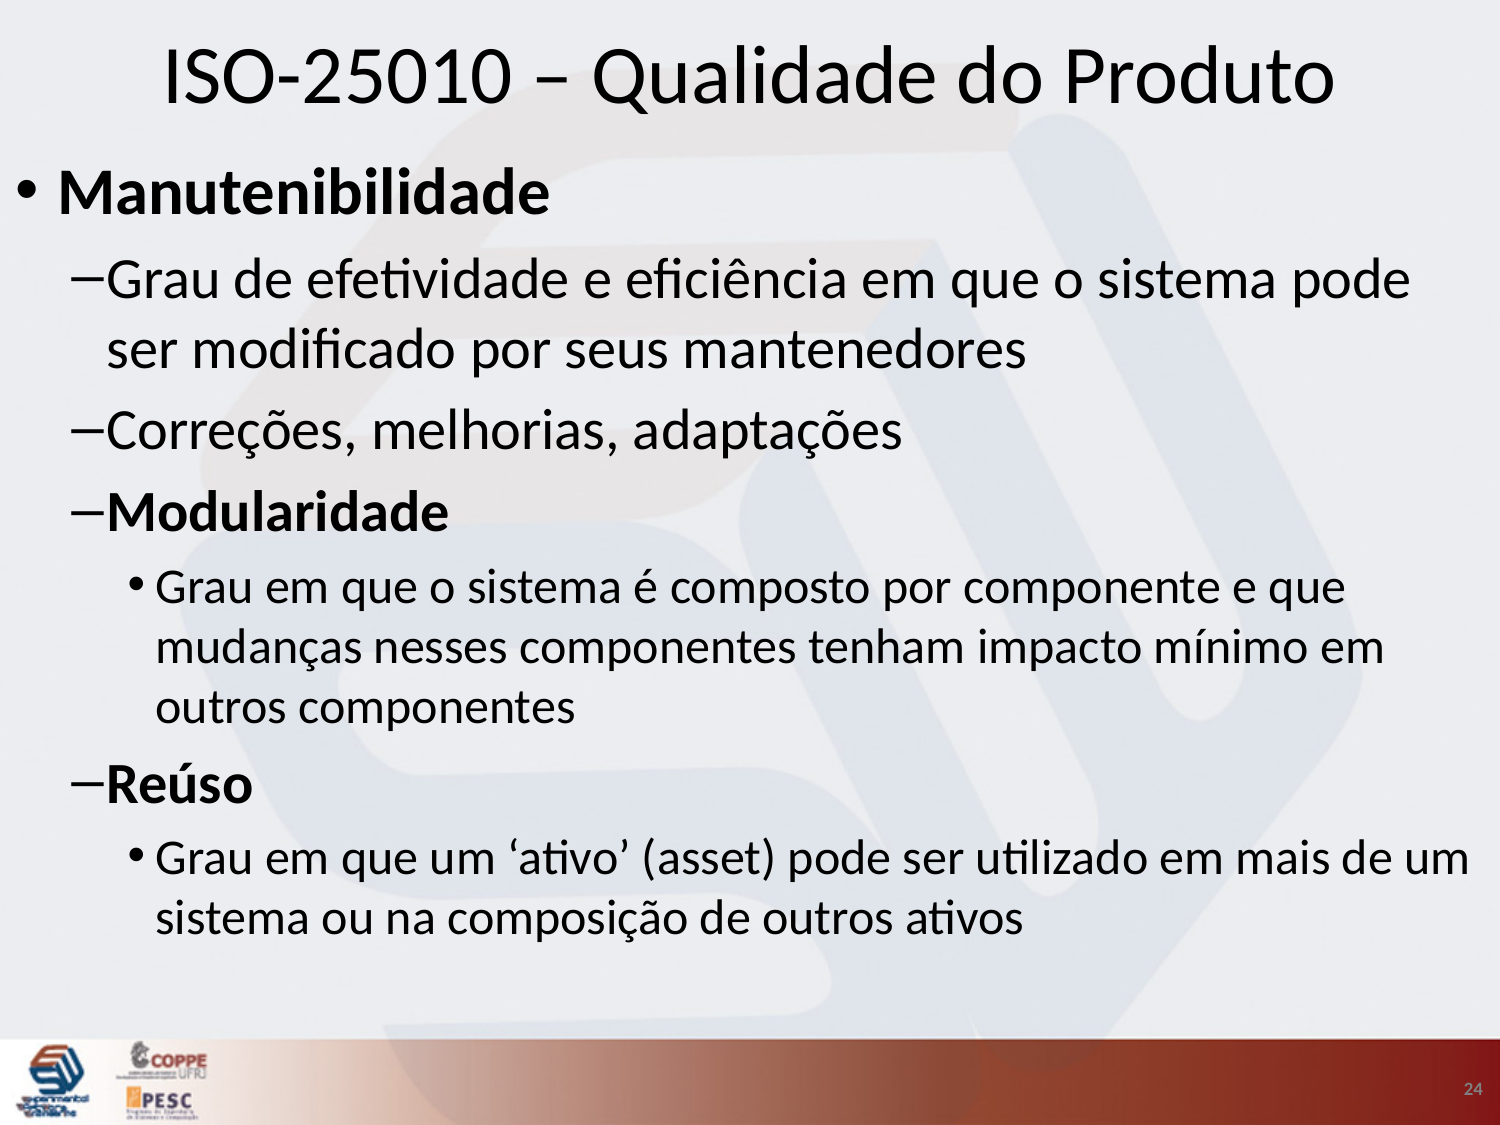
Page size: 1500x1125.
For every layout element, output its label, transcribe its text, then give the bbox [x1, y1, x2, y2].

picture [0, 1025, 1500, 1125]
title ISO-25010 – Qualidade do Produto [0, 0, 1500, 141]
list Manutenibilidade Grau de efetividade e eficiência em que o sistema pode ser modificado por seus mantenedores Correções, melhorias, adaptações Modularidade Grau em que o sistema é composto por componente e que mudanças nesses componentes tenham impacto mínimo em outros componentes Reúso Grau em que um ‘ativo’ (asset) pode ser utilizado em mais de um sistema ou na composição de outros ativos [0, 141, 1500, 1025]
